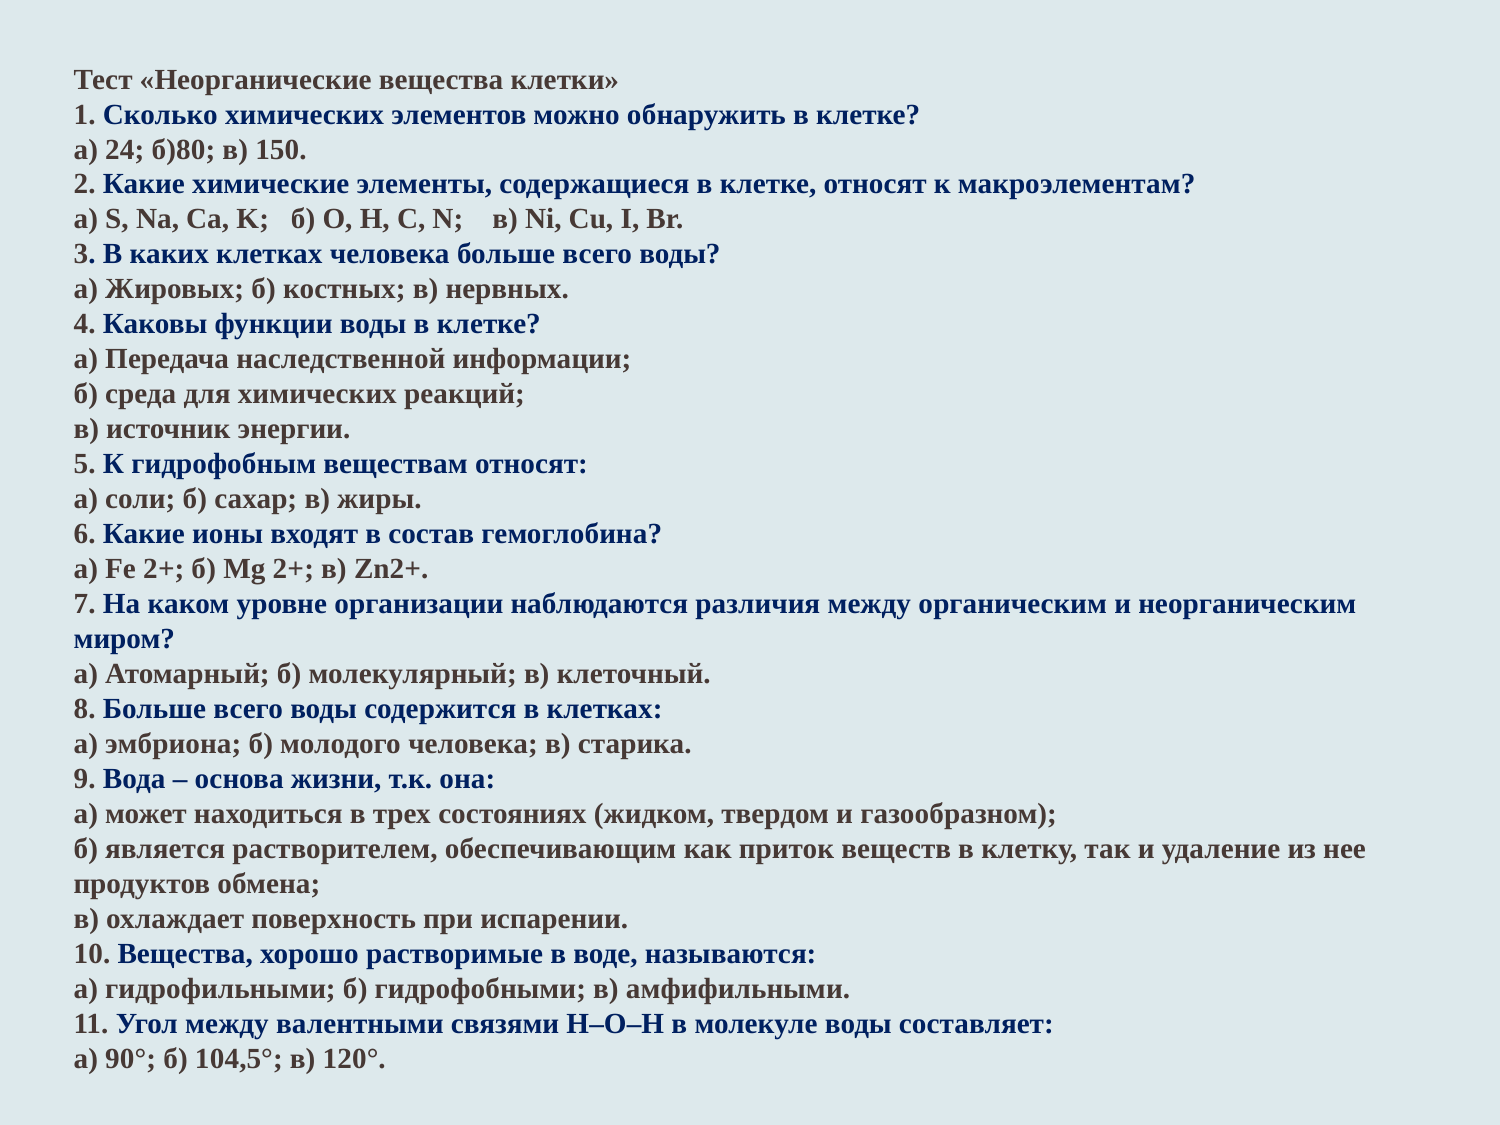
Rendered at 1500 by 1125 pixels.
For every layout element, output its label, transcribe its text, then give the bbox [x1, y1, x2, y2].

text_box Тест «Неорганические вещества клетки» 1. Сколько химических элементов можно обнаружить в клетке? а) 24; б)80; в) 150. 2. Какие химические элементы, содержащиеся в клетке, относят к макроэлементам? а) S, Na, Ca, K; б) O, H, C, N; в) Ni, Cu, I, Br. 3. В каких клетках человека больше всего воды? а) Жировых; б) костных; в) нервных. 4. Каковы функции воды в клетке? а) Передача наследственной информации; б) среда для химических реакций; в) источник энергии. 5. К гидрофобным веществам относят: а) соли; б) сахар; в) жиры. 6. Какие ионы входят в состав гемоглобина? а) Fe 2+; б) Mg 2+; в) Zn2+. 7. На каком уровне организации наблюдаются различия между органическим и неорганическим миром? а) Атомарный; б) молекулярный; в) клеточный. 8. Больше всего воды содержится в клетках: а) эмбриона; б) молодого человека; в) старика. 9. Вода – основа жизни, т.к. она: а) может находиться в трех состояниях (жидком, твердом и газообразном); б) является растворителем, обеспечивающим как приток веществ в клетку, так и удаление из нее продуктов обмена; в) охлаждает поверхность при испарении. 10. Вещества, хорошо растворимые в воде, называются: а) гидрофильными; б) гидрофобными; в) амфифильными. 11. Угол между валентными связями Н–О–Н в молекуле воды составляет: а) 90°; б) 104,5°; в) 120°. [58, 52, 1465, 1082]
